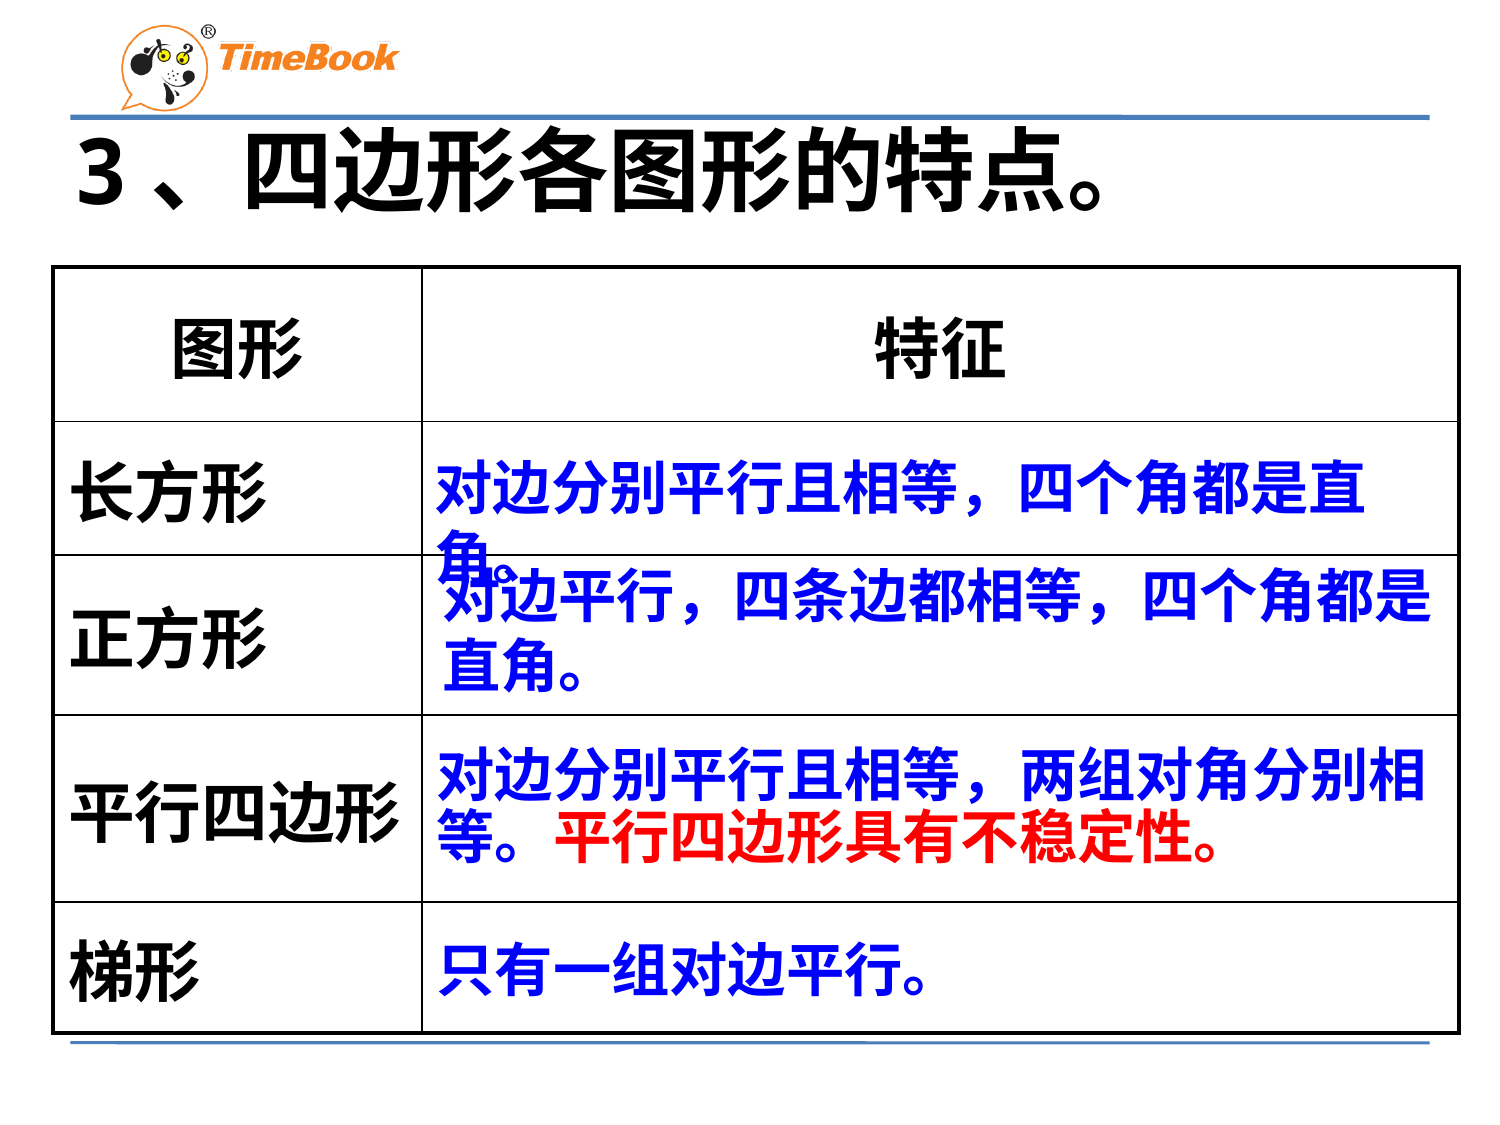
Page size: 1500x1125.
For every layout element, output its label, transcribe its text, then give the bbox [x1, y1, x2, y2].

text_box 对边分别平行且相等，两组对角分别相等。平行四边形具有不稳定性。 [421, 738, 1454, 878]
table_header 图形 [55, 269, 421, 421]
table_cell 正方形 [55, 556, 421, 714]
table_cell 梯形 [55, 903, 421, 1031]
table_cell 长方形 [55, 422, 421, 554]
table_cell [423, 599, 1457, 714]
table_cell [423, 903, 1457, 1031]
text_box 只有一组对边平行。 [421, 925, 1285, 1011]
text_box 对边平行，四条边都相等，四个角都是直角。 [427, 551, 1456, 707]
text_box 3、四边形各图形的特点。 [58, 105, 1196, 231]
picture [118, 22, 408, 105]
table_cell [423, 716, 1457, 901]
text_box 对边分别平行且相等，四个角都是直角。 [420, 443, 1495, 599]
table_cell 平行四边形 [55, 716, 421, 901]
table_header 特征 [423, 269, 1457, 421]
table_cell [423, 422, 1457, 443]
